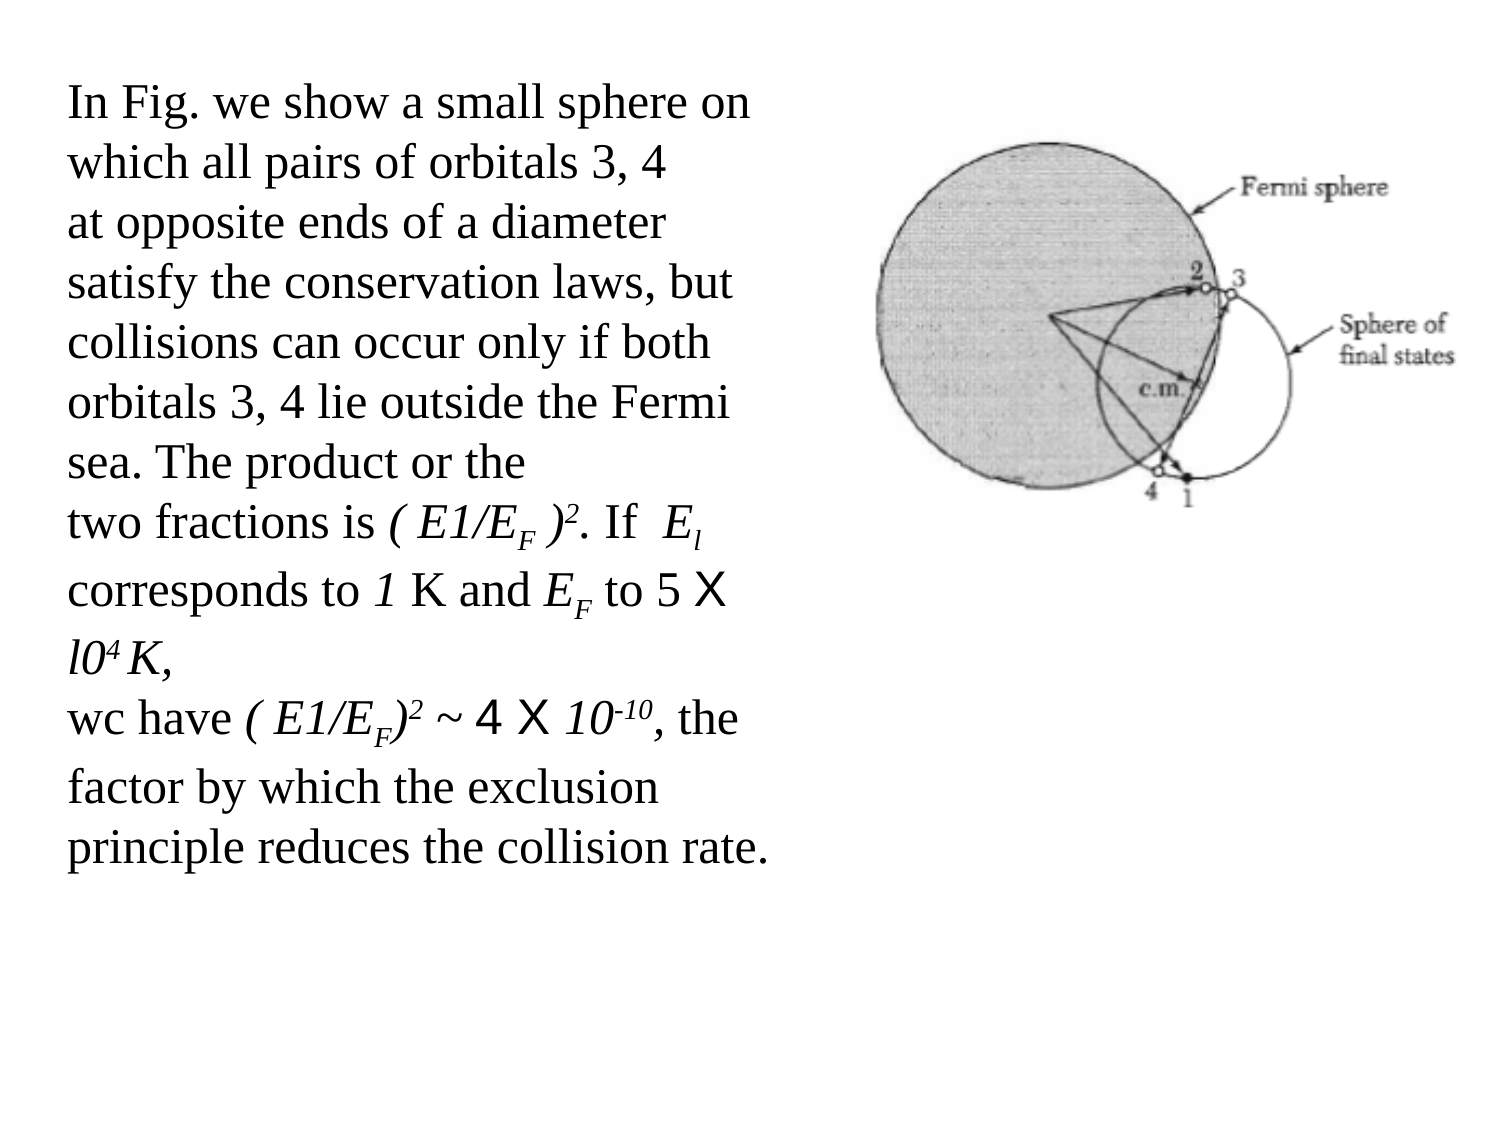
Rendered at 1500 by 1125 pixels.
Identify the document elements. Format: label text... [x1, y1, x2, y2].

text_box In Fig. we show a small sphere on which all pairs of orbitals 3, 4 at opposite ends of a diameter satisfy the conservation laws, but collisions can occur only if both orbitals 3, 4 lie outside the Fermi sea. The product or the two fractions is ( E1/EF )2. If El corresponds to 1 K and EF to 5 X l04 K, wc have ( E1/EF)2 ~ 4 X 10-10, the factor by which the exclusion principle reduces the collision rate. [52, 60, 803, 881]
picture [815, 113, 1500, 524]
